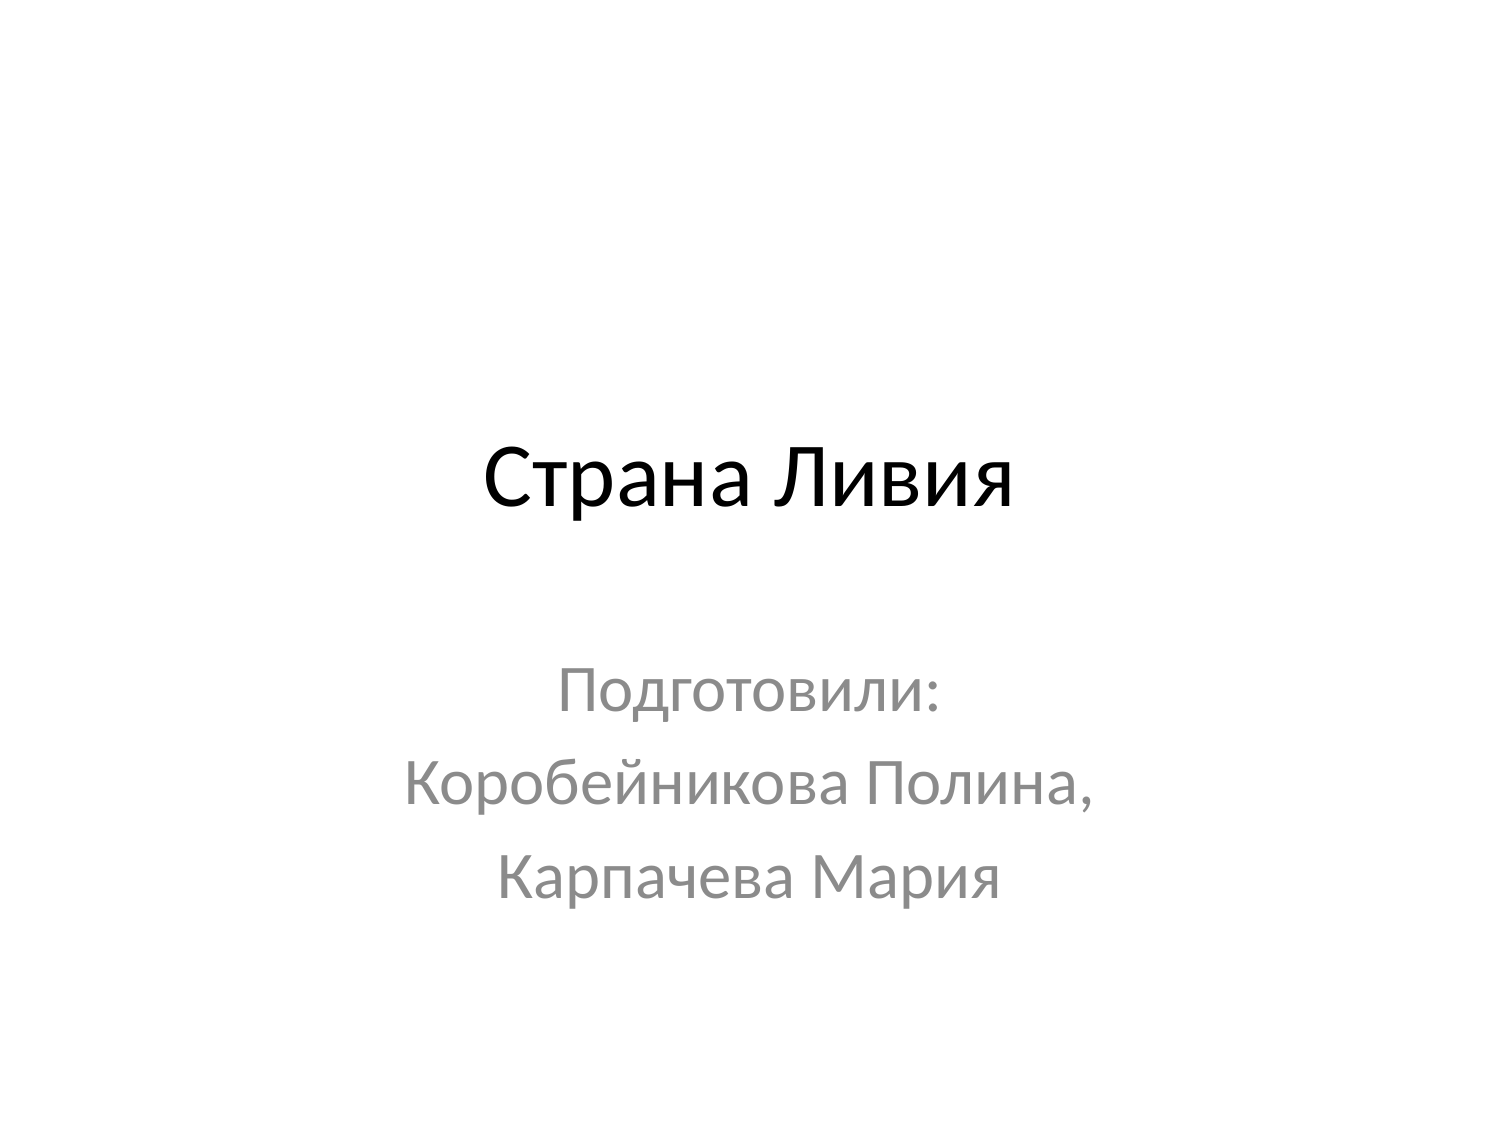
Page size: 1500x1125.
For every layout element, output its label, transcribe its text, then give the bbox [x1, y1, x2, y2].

subtitle Подготовили: Коробейникова Полина, Карпачева Мария [225, 637, 1275, 925]
title Страна Ливия [112, 349, 1388, 591]
